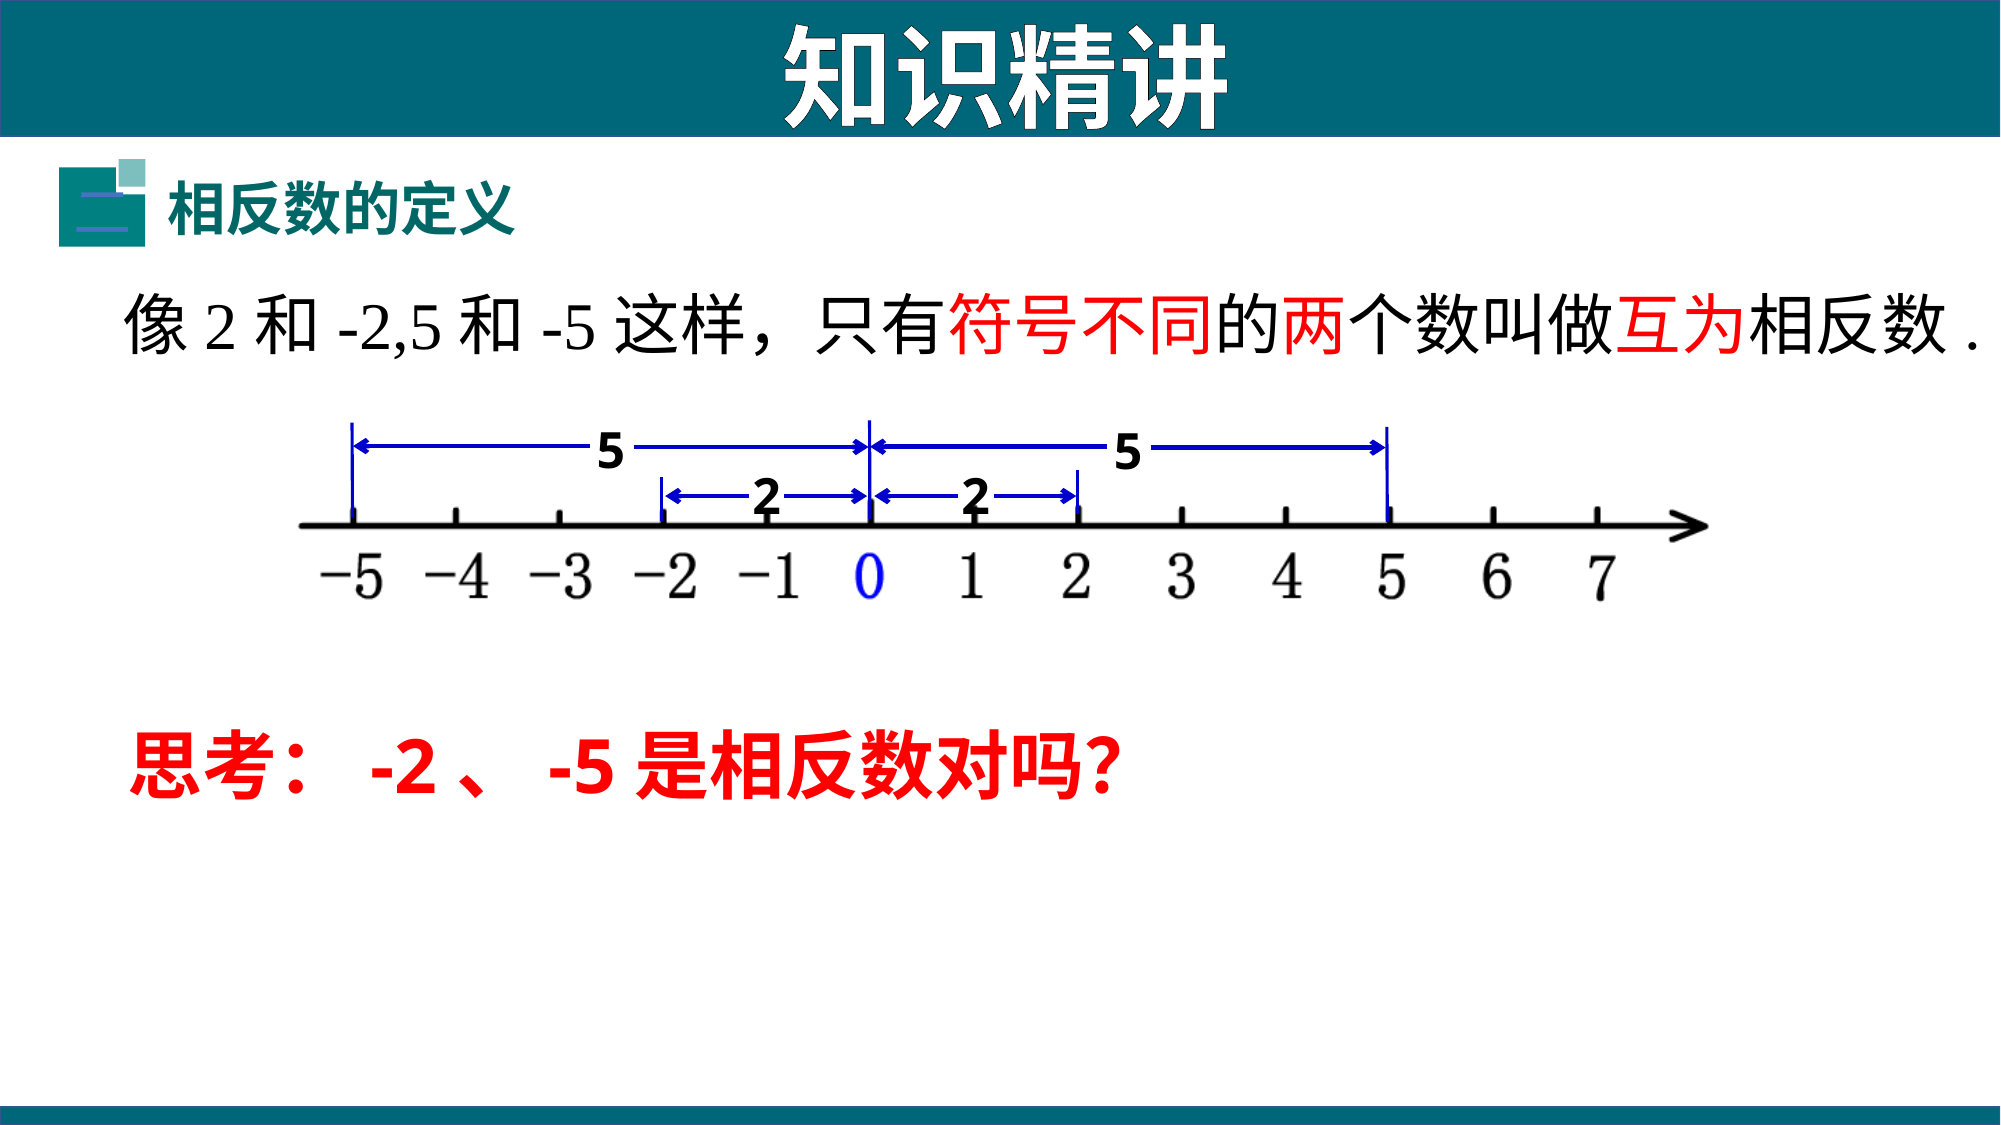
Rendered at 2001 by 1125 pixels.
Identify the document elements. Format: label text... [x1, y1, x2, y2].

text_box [276, 393, 1724, 627]
text_box 思考：-2、-5是相反数对吗？ [113, 683, 1603, 816]
text_box 知识精讲 [765, 0, 1247, 150]
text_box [59, 159, 535, 254]
text_box 像2和-2,5和-5这样，只有符号不同的两个数叫做互为相反数. [36, 251, 2000, 370]
